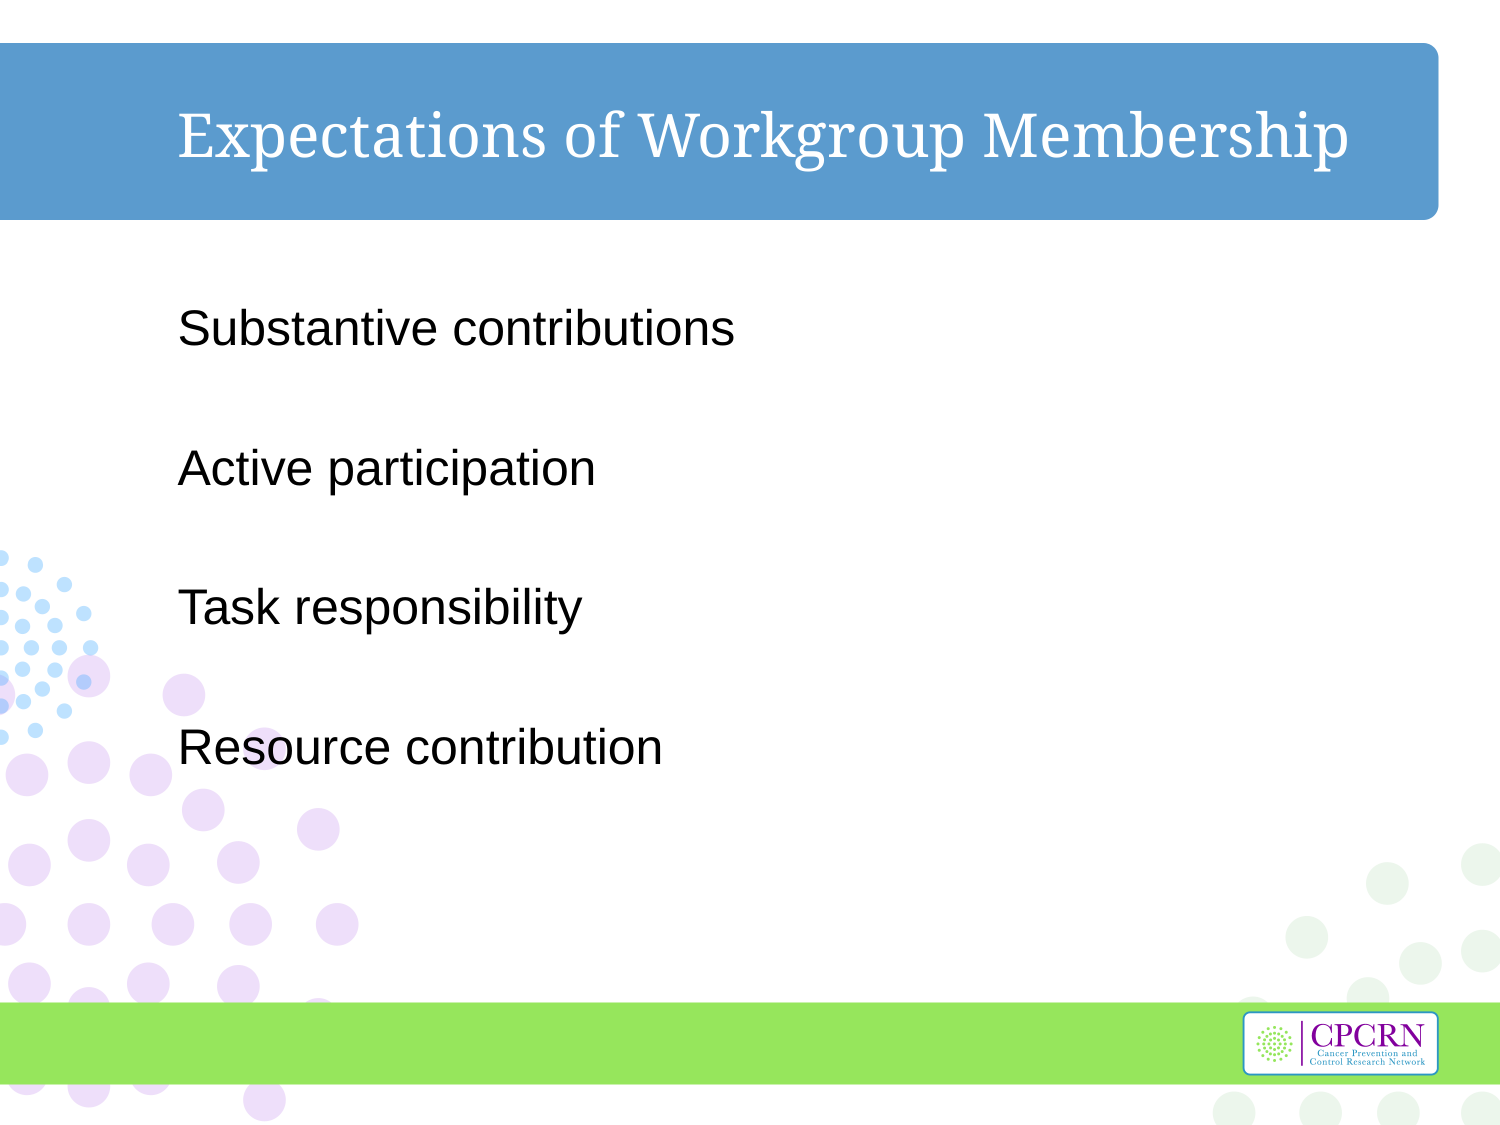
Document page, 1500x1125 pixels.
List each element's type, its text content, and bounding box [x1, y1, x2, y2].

list Expectations of Workgroup Membership [162, 54, 1400, 213]
list Substantive contributions Active participation Task responsibility Resource contribution [162, 287, 1400, 963]
picture [0, 0, 1500, 1125]
